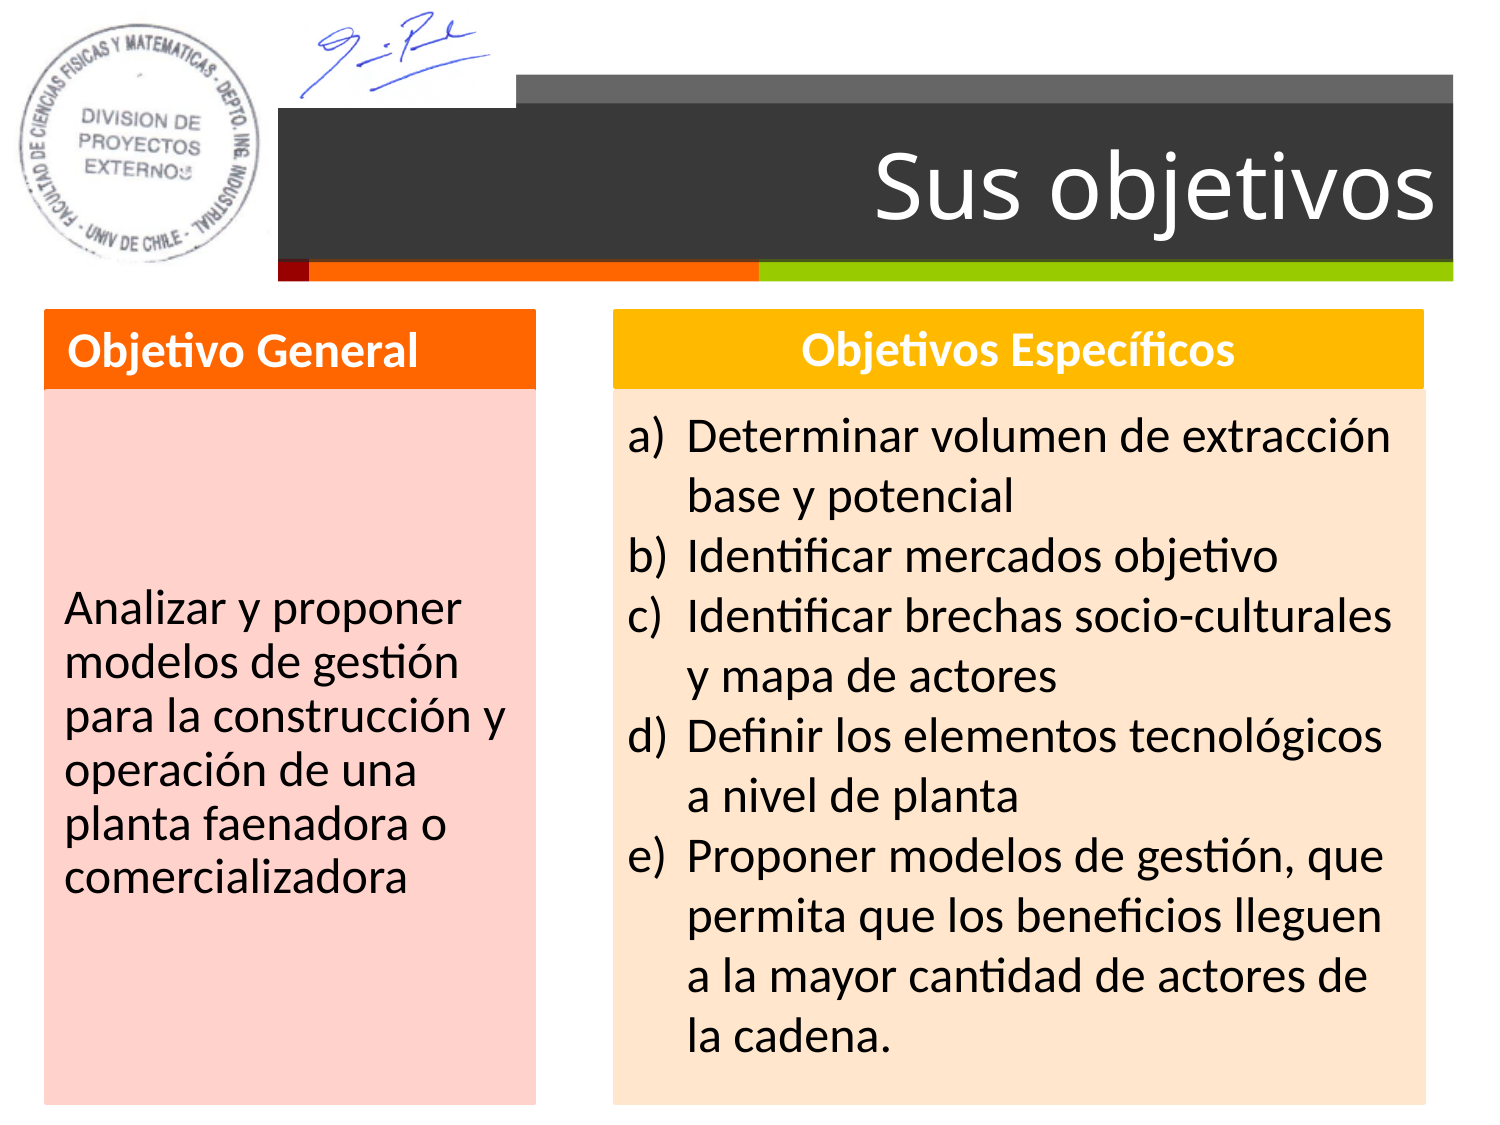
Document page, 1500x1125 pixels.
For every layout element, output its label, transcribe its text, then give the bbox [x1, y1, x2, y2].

title Sus objetivos [284, 103, 1454, 263]
text_box Determinar volumen de extracción base y potencial Identificar mercados objetivo Identificar brechas socio-culturales y mapa de actores Definir los elementos tecnológicos a nivel de planta Proponer modelos de gestión, que permita que los beneficios lleguen a la mayor cantidad de actores de la cadena. [615, 391, 1424, 1104]
picture [0, 0, 517, 286]
text_box [613, 309, 1424, 389]
text_box Analizar y proponer modelos de gestión para la construcción y operación de una planta faenadora o comercializadora [44, 389, 536, 1105]
text_box Objetivo General [44, 309, 536, 389]
text_box Objetivos Específicos [615, 312, 1422, 389]
